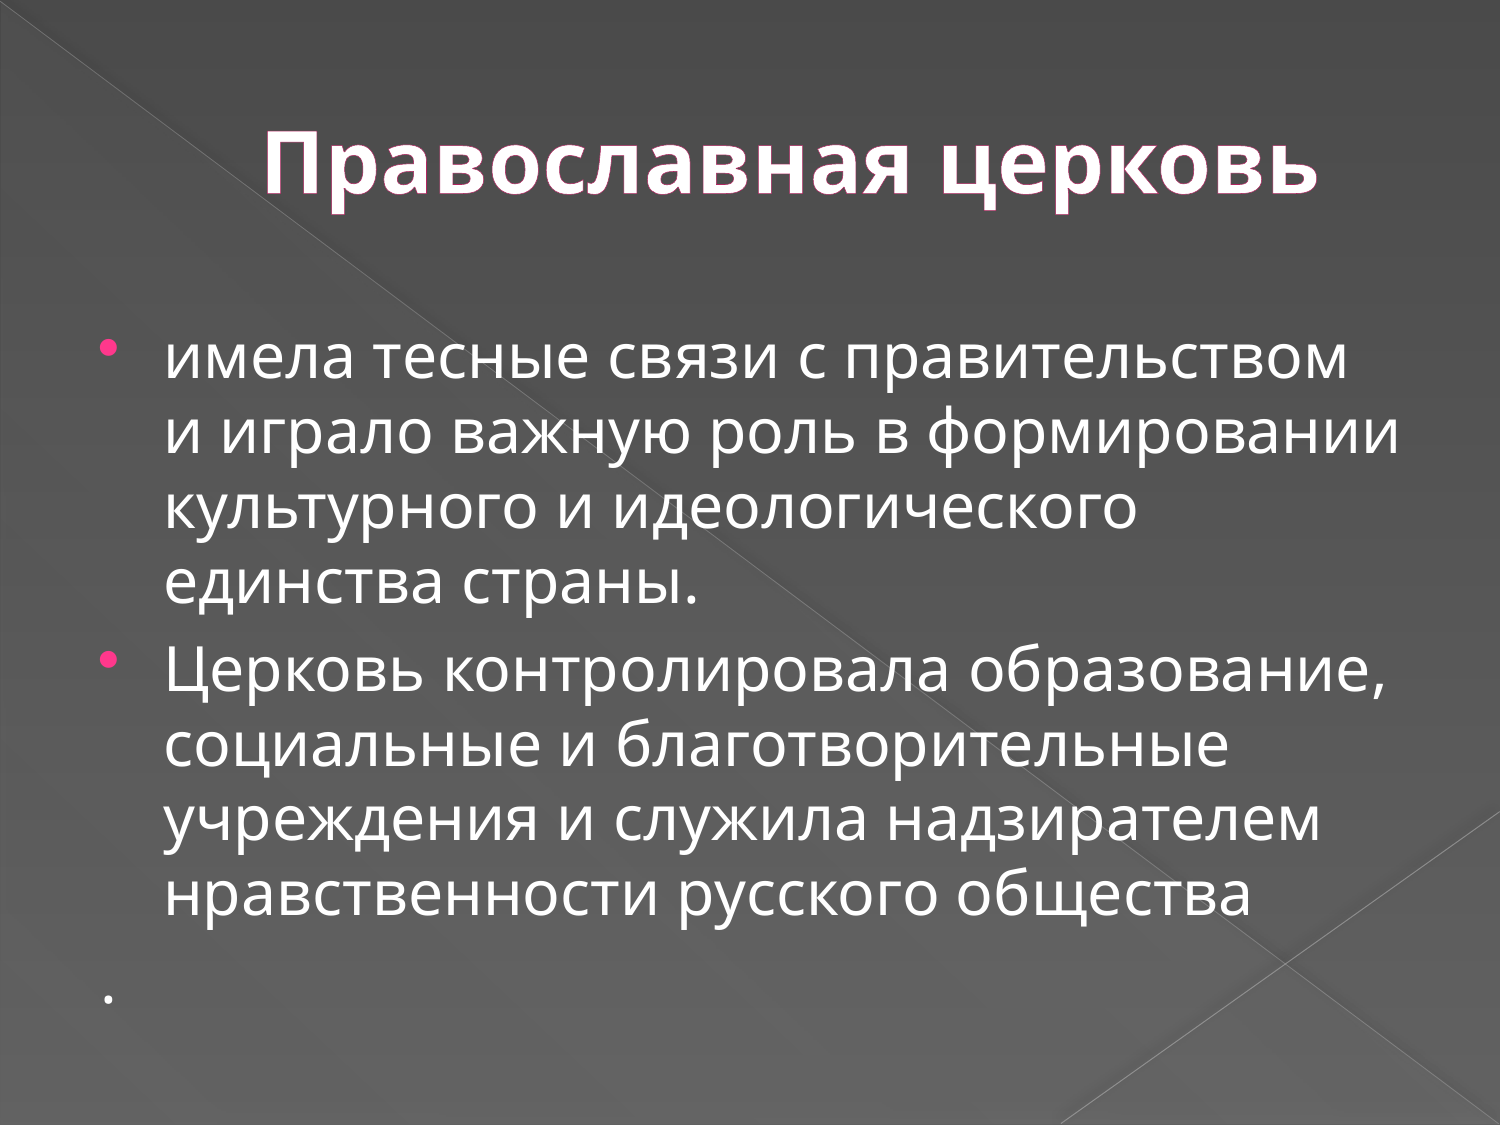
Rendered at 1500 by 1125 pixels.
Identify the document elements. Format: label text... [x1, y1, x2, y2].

title Православная церковь [75, 43, 1425, 274]
list имела тесные связи с правительством и играло важную роль в формировании культурного и идеологического единства страны. Церковь контролировала образование, социальные и благотворительные учреждения и служила надзирателем нравственности русского общества . [75, 308, 1425, 1059]
